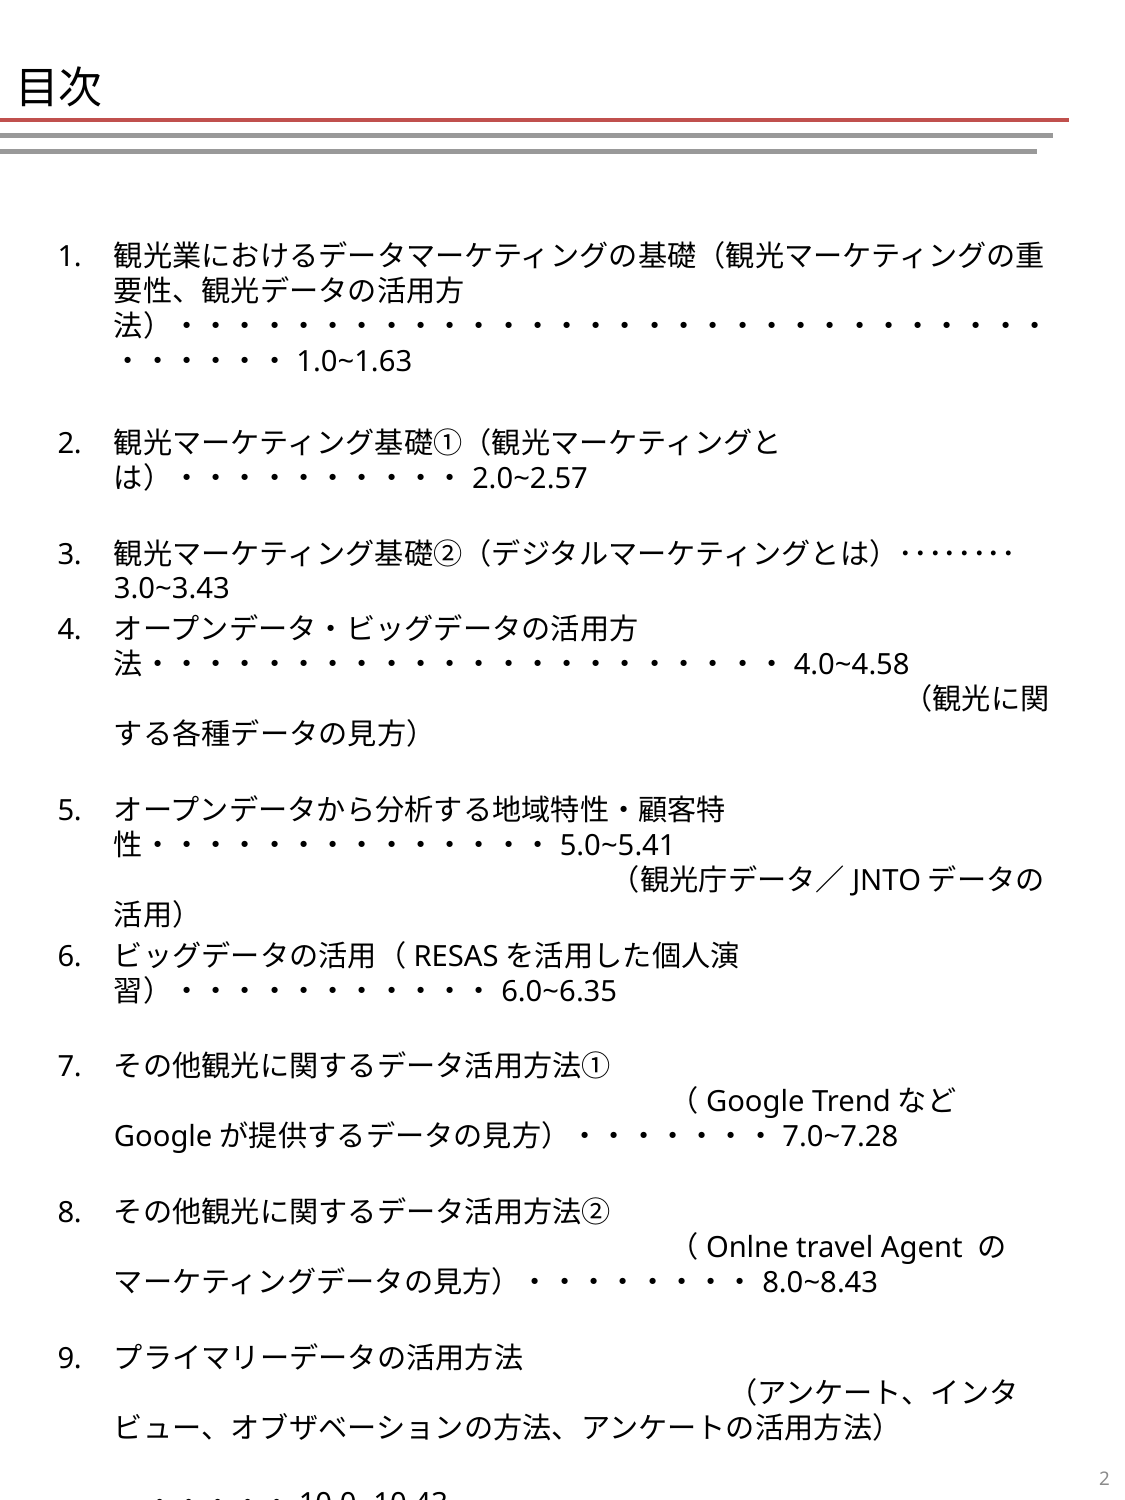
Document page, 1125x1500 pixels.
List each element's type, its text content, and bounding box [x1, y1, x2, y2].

list 観光業におけるデータマーケティングの基礎（観光マーケティングの重要性、観光データの活用方法）・・・・・・・・・・・・・・・・・・・・・・・・・・・・・・・・・・・・1.0~1.63 観光マーケティング基礎①（観光マーケティングとは）・・・・・・・・・・2.0~2.57 観光マーケティング基礎②（デジタルマーケティングとは）････････3.0~3.43 オープンデータ・ビッグデータの活用方法・・・・・・・・・・・・・・・・・・・・・・4.0~4.58 （観光に関する各種データの見方） オープンデータから分析する地域特性・顧客特性・・・・・・・・・・・・・・5.0~5.41 （観光庁データ／JNTOデータの活用） ビッグデータの活用（RESASを活用した個人演習）・・・・・・・・・・・6.0~6.35 その他観光に関するデータ活用方法① （Google TrendなどGoogleが提供するデータの見方）・・・・・・・7.0~7.28 その他観光に関するデータ活用方法② （Onlne travel Agent のマーケティングデータの見方）・・・・・・・・8.0~8.43 プライマリーデータの活用方法 （アンケート、インタビュー、オブザベーションの方法、アンケートの活用方法） ・・・・・10.0~10.43 10.基本的な統計・ビックデータの分析スキル（統計学の基礎）･･･11.0~11.62 11.基本的な統計・ビックデータの分析スキル（グラフの特徴と見せ方） ・・・11.0~11.62 12.基本的な統計・ビックデータの分析スキル・・・・・・・・・・・・・・・・・・・12.0~12.43 （データの見える化・データの読み方） [42, 230, 1069, 1447]
slide_number 1 [1036, 1420, 1125, 1500]
title 目次 [0, 0, 1125, 172]
